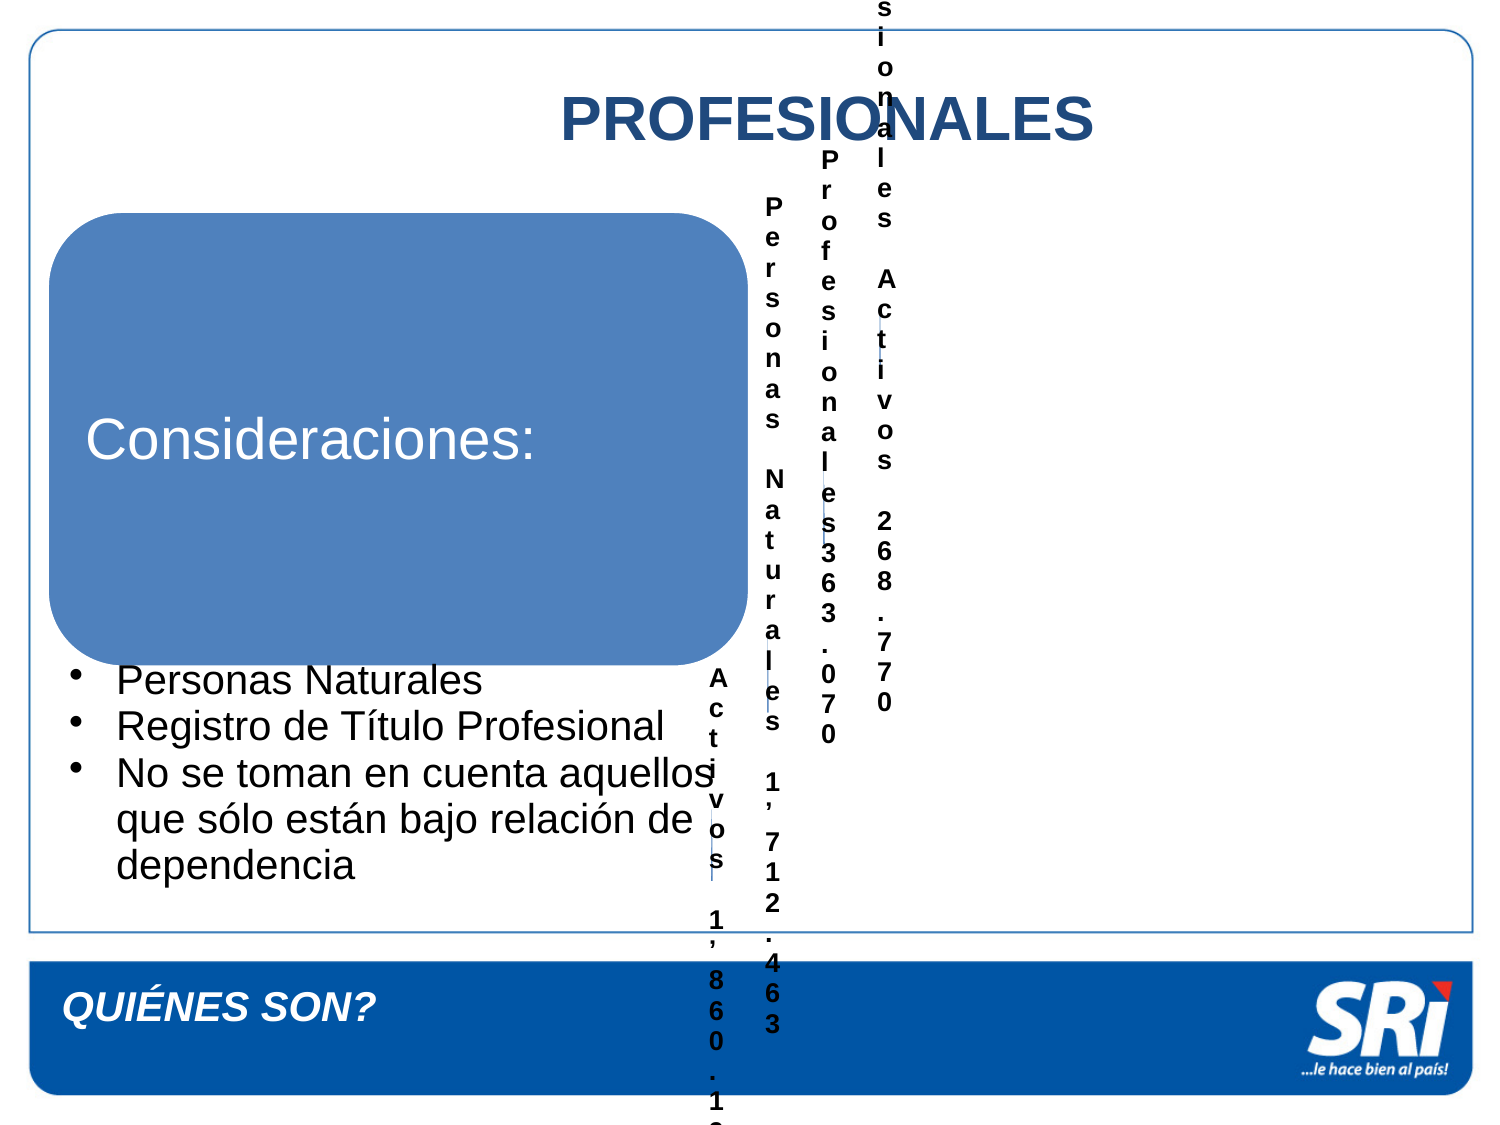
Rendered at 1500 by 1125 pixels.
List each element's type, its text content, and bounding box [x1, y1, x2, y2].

text_box QUIÉNES SON? [46, 972, 1289, 1038]
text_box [46, 210, 751, 878]
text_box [691, 234, 1454, 908]
text_box PROFESIONALES [53, 66, 1472, 161]
picture [0, 0, 1500, 1125]
